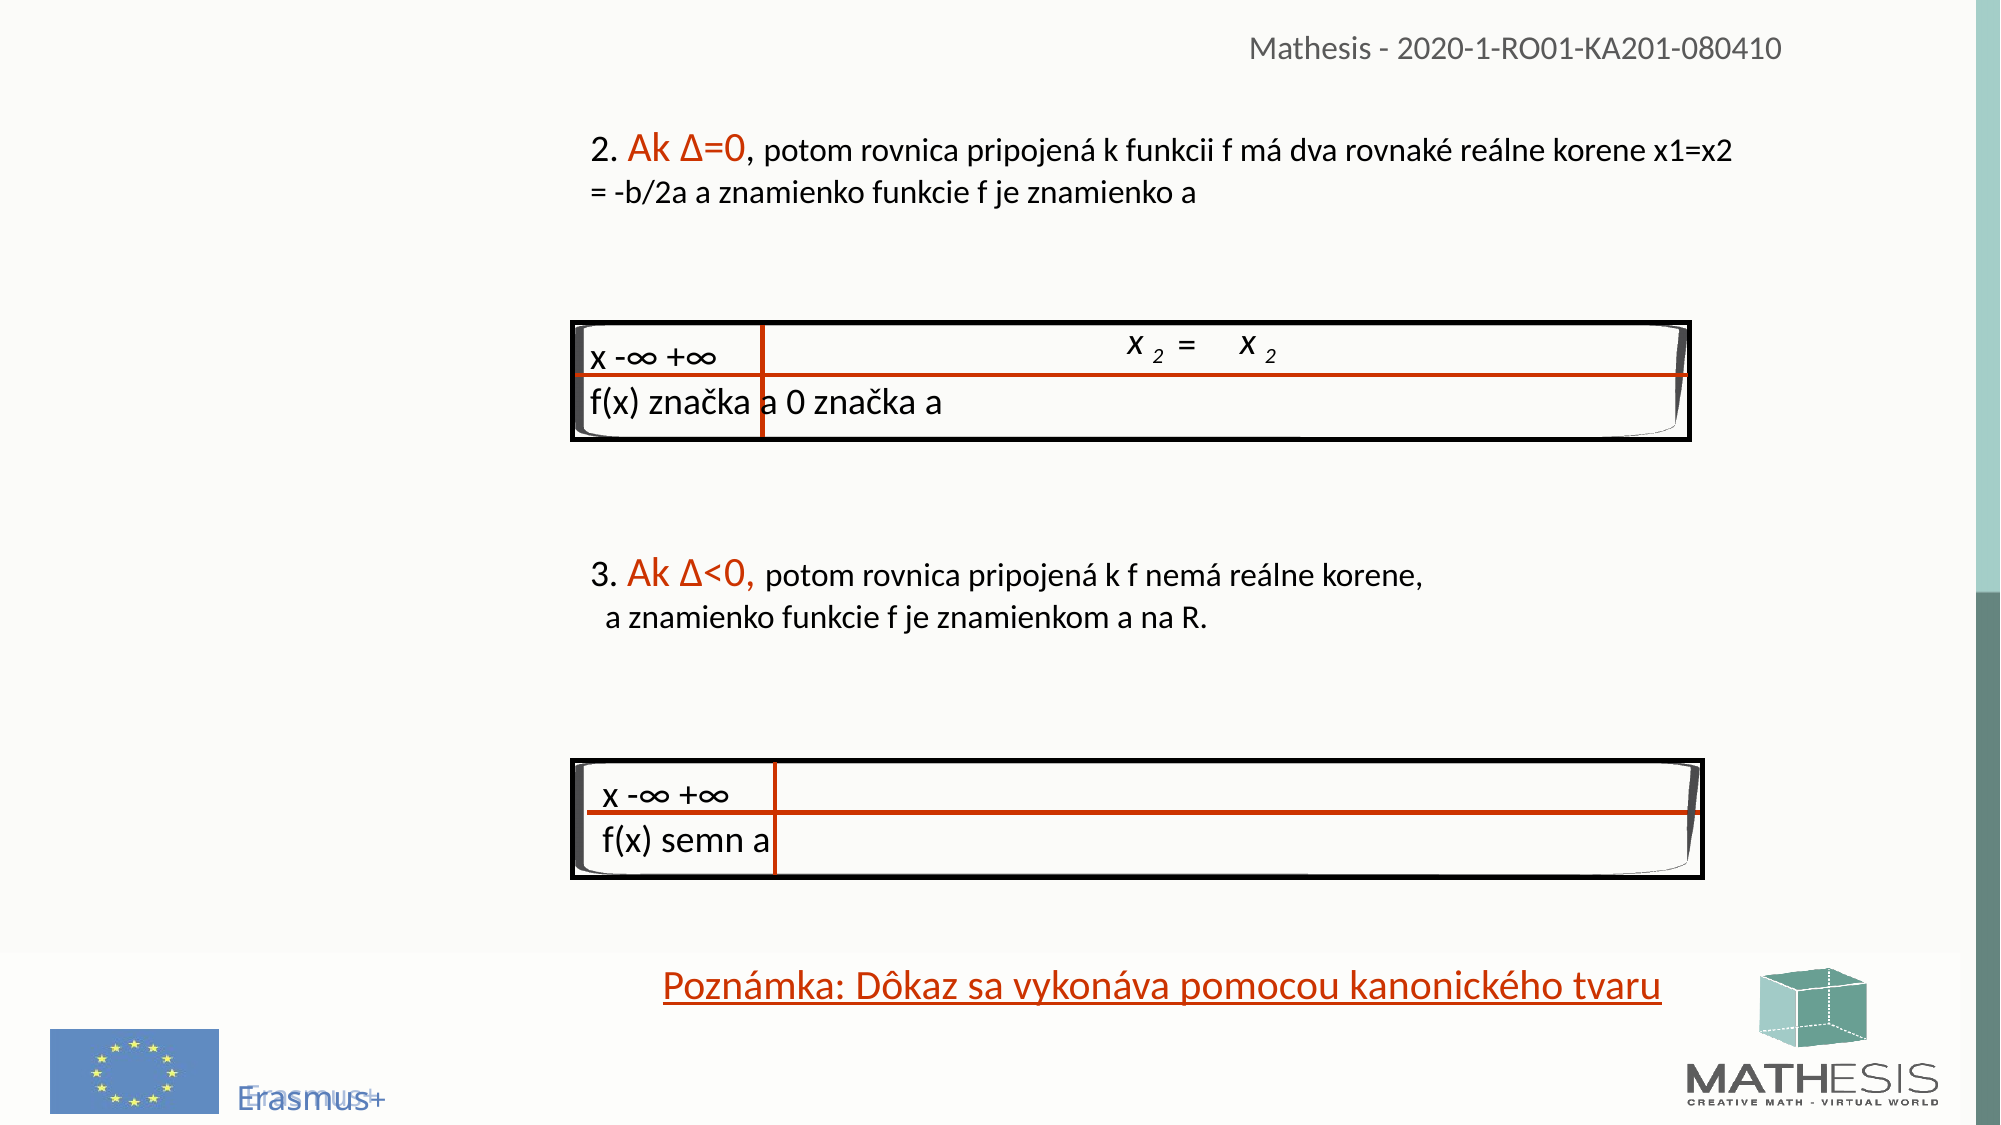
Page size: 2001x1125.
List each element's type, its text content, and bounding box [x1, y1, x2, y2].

text_box Δ>0 [50, 1029, 219, 1114]
text_box Poznámka: Dôkaz sa vykonáva pomocou kanonického tvaru [575, 949, 1750, 1015]
text_box Δ>0 [1976, 0, 2000, 1125]
text_box = [1162, 312, 1236, 323]
text_box x 2 [1112, 312, 1162, 323]
picture [763, 376, 1688, 438]
text_box 2. Ak Δ=0, potom rovnica pripojená k funkcii f má dva rovnaké reálne korene x1=x2 = -b/2a a znamienko funkcie f je znamienko a [575, 87, 1750, 243]
picture [574, 762, 774, 876]
text_box Δ>0 [1664, 928, 1961, 1125]
picture [763, 324, 1688, 374]
text_box x 2 [1236, 312, 1311, 323]
picture [574, 324, 762, 374]
text_box 3. Ak Δ<0, potom rovnica pripojená k f nemá reálne korene, a znamienko funkcie f je znamienkom a na R. [574, 537, 1617, 643]
picture [776, 762, 1701, 876]
picture [574, 376, 762, 438]
